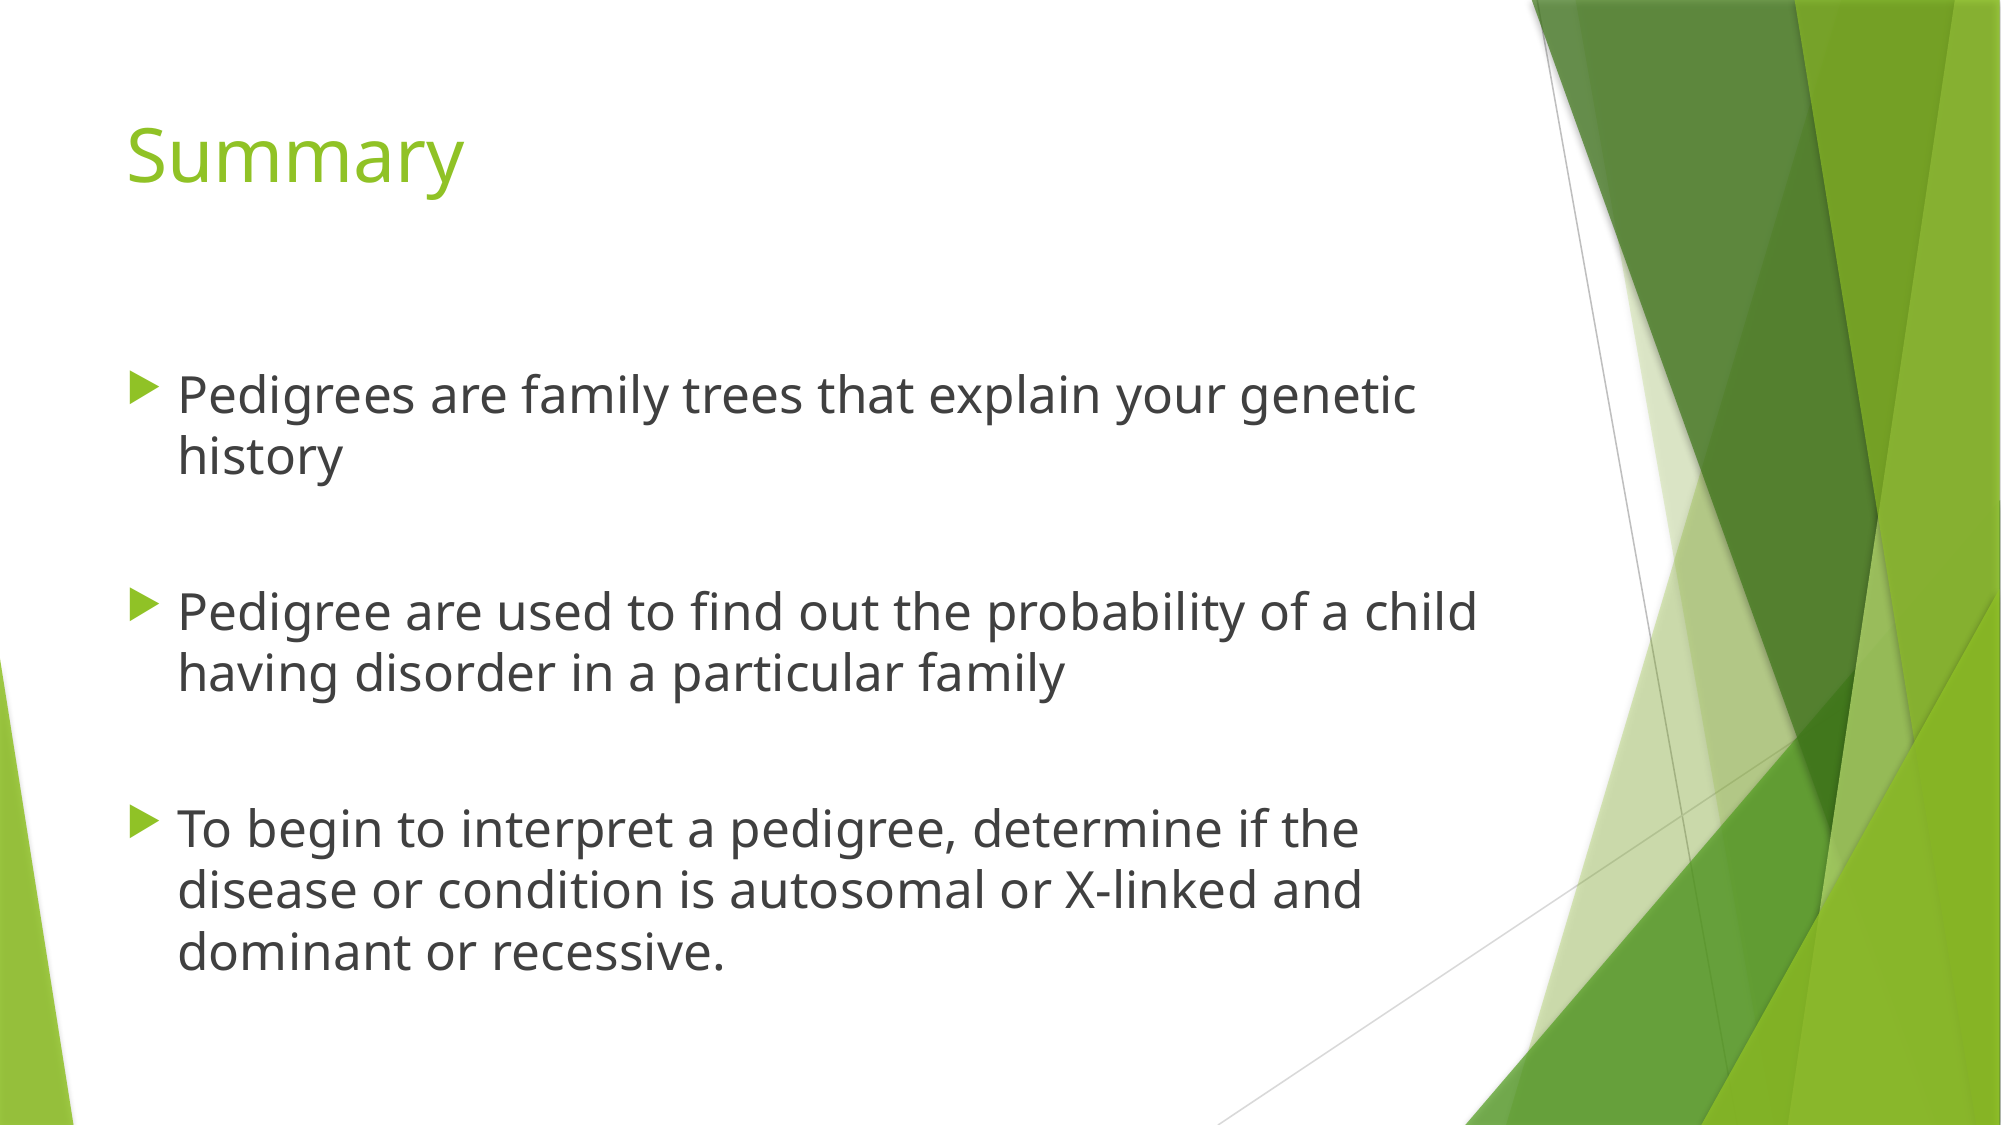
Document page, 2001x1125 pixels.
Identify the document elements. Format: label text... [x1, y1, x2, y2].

title Summary [111, 99, 1522, 317]
list Pedigrees are family trees that explain your genetic history Pedigree are used to find out the probability of a child having disorder in a particular family To begin to interpret a pedigree, determine if the disease or condition is autosomal or X-linked and dominant or recessive. [111, 354, 1522, 992]
